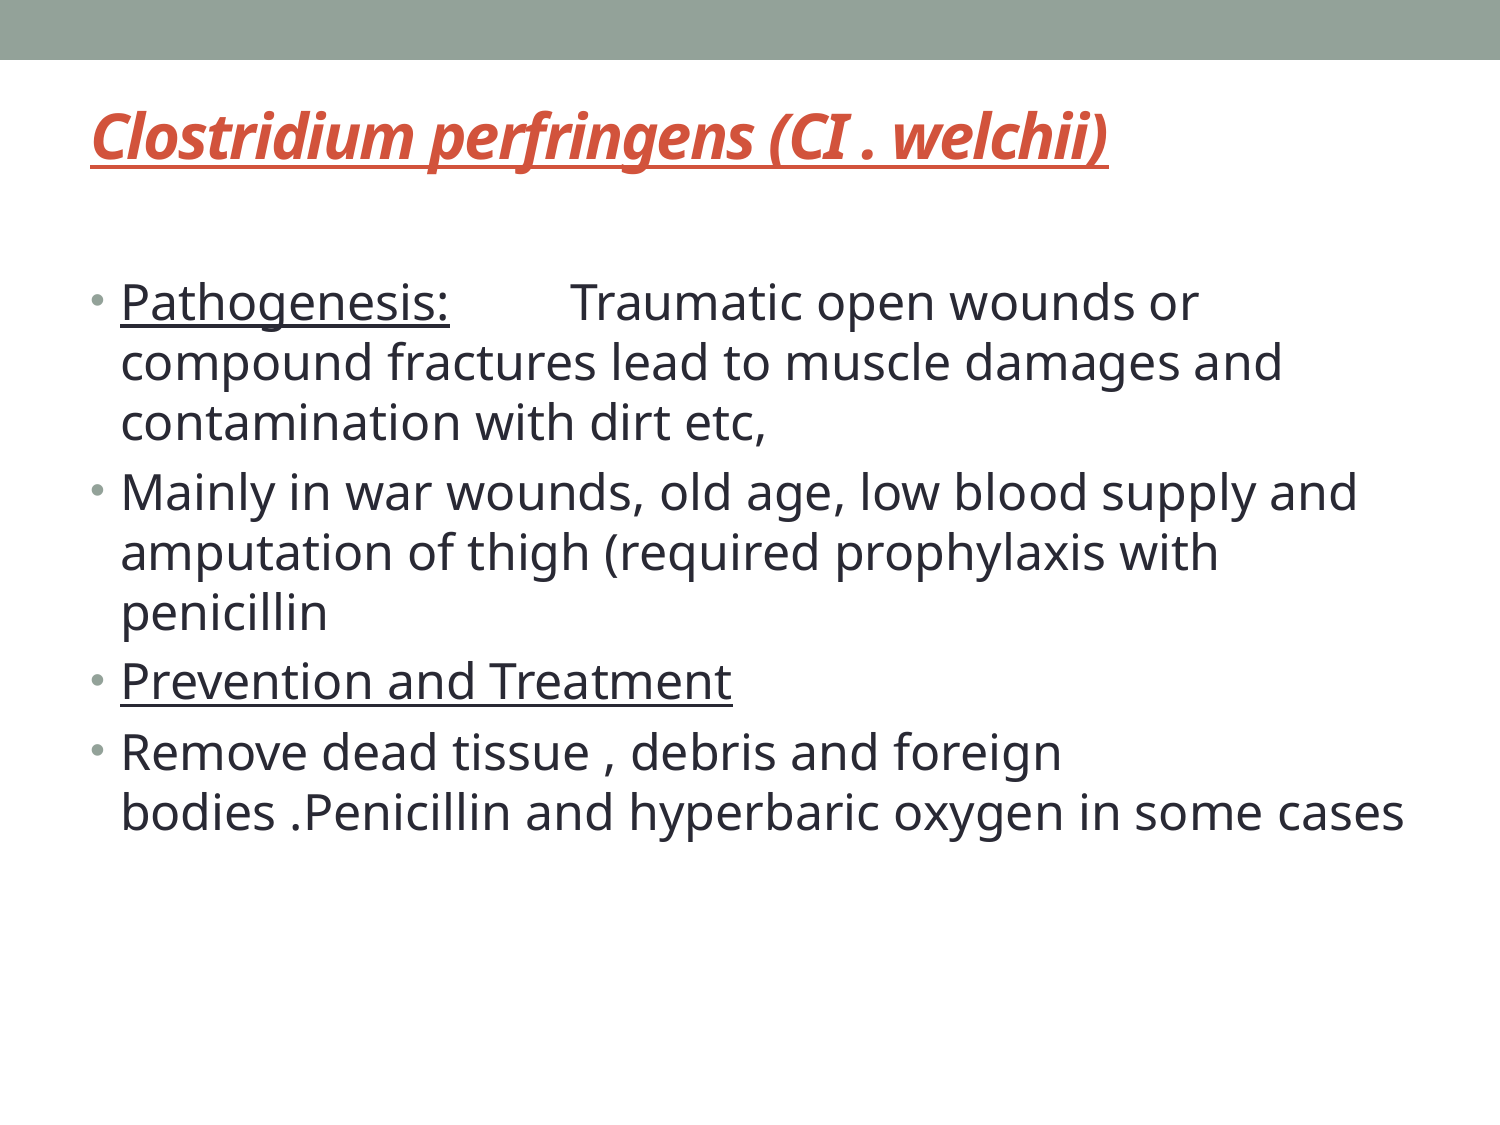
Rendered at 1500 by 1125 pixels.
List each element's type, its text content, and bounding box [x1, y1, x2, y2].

title Clostridium perfringens (CI . welchii) [75, 87, 1425, 250]
list Pathogenesis: Traumatic open wounds or compound fractures lead to muscle damages and contamination with dirt etc, Mainly in war wounds, old age, low blood supply and amputation of thigh (required prophylaxis with penicillin Prevention and Treatment Remove dead tissue , debris and foreign bodies .Penicillin and hyperbaric oxygen in some cases [75, 262, 1425, 1063]
